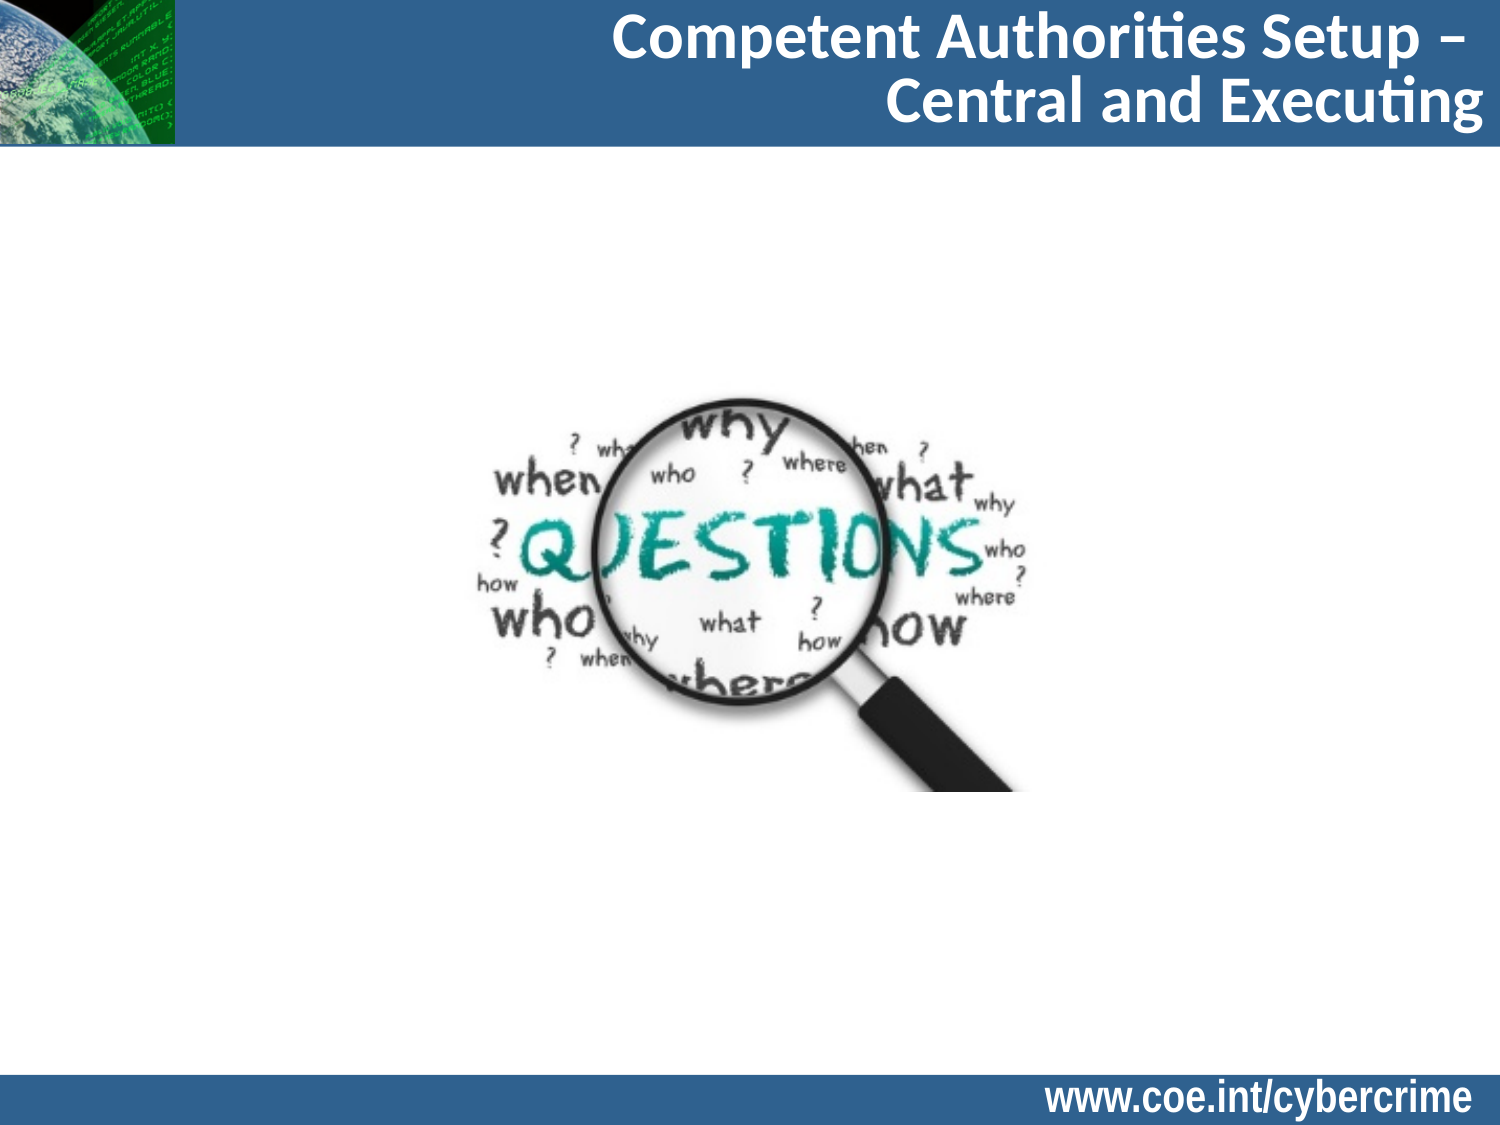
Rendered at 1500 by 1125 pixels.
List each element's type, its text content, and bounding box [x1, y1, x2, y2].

picture [0, 0, 175, 144]
text_box [0, 1073, 1030, 1125]
picture [443, 332, 1057, 793]
text_box Competent Authorities Setup – Central and Executing [177, 0, 1500, 149]
text_box www.coe.int/cybercrime [1030, 1059, 1500, 1125]
